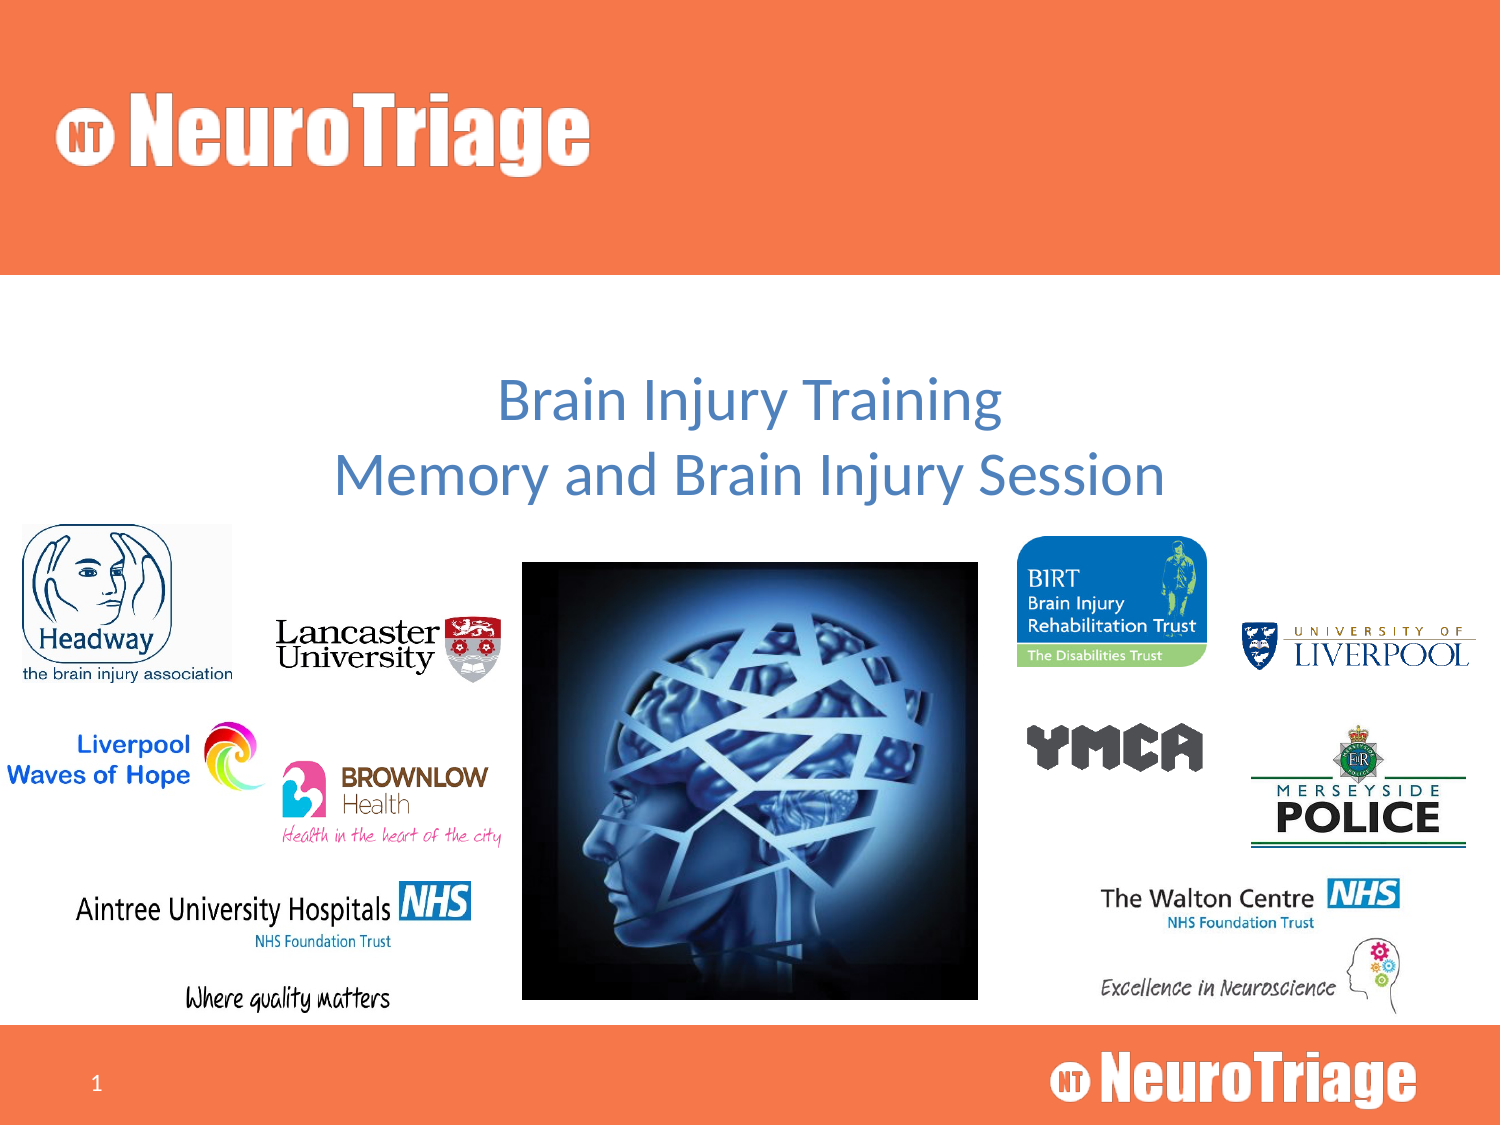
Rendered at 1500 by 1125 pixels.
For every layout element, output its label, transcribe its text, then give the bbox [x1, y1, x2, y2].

slide_number 1 [75, 1051, 425, 1112]
picture [276, 582, 501, 713]
title Brain Injury Training Memory and Brain Injury Session [112, 349, 1388, 591]
picture [1063, 854, 1436, 1021]
picture [275, 753, 510, 848]
picture [74, 881, 471, 1013]
picture [0, 719, 273, 796]
picture [22, 524, 232, 683]
picture [1037, 1030, 1425, 1125]
picture [521, 536, 1500, 1000]
picture [37, 62, 603, 200]
